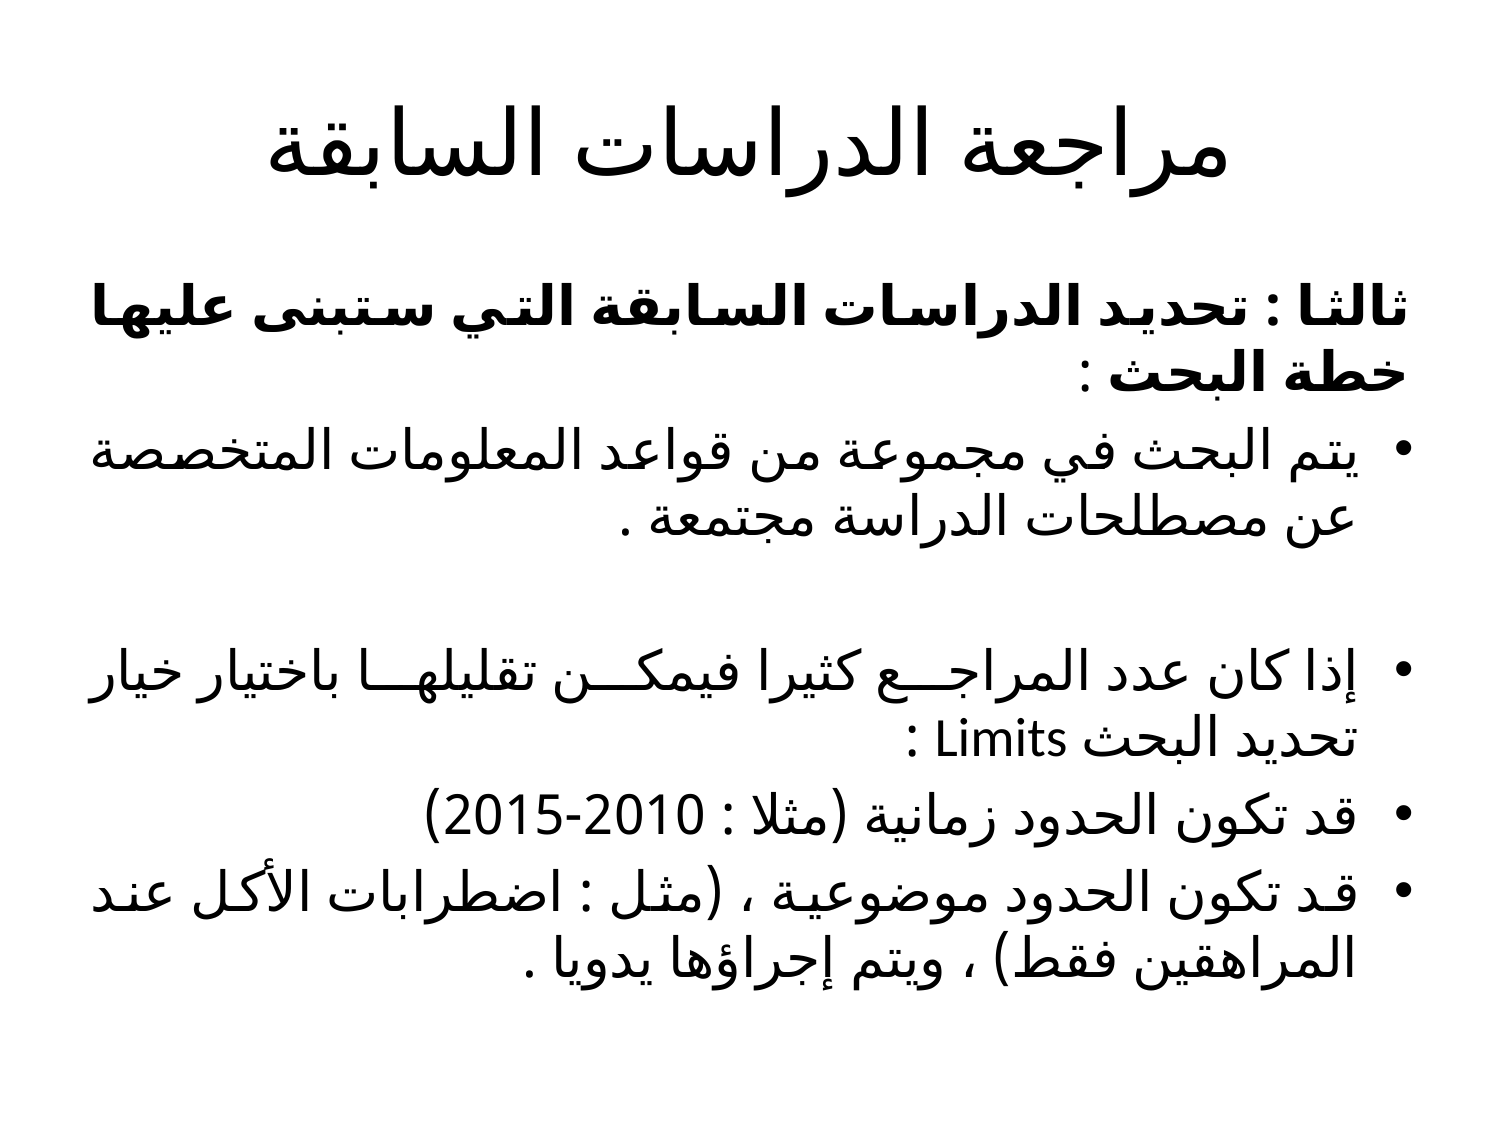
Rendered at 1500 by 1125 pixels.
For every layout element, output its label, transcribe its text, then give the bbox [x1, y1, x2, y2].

list ثالثا : تحديد الدراسات السابقة التي ستبنى عليها خطة البحث : يتم البحث في مجموعة من قواعد المعلومات المتخصصة عن مصطلحات الدراسة مجتمعة . إذا كان عدد المراجع كثيرا فيمكن تقليلها باختيار خيار تحديد البحث Limits : قد تكون الحدود زمانية (مثلا : 2010-2015) قد تكون الحدود موضوعية ، (مثل : اضطرابات الأكل عند المراهقين فقط) ، ويتم إجراؤها يدويا . [75, 262, 1425, 1005]
title مراجعة الدراسات السابقة [75, 45, 1425, 233]
